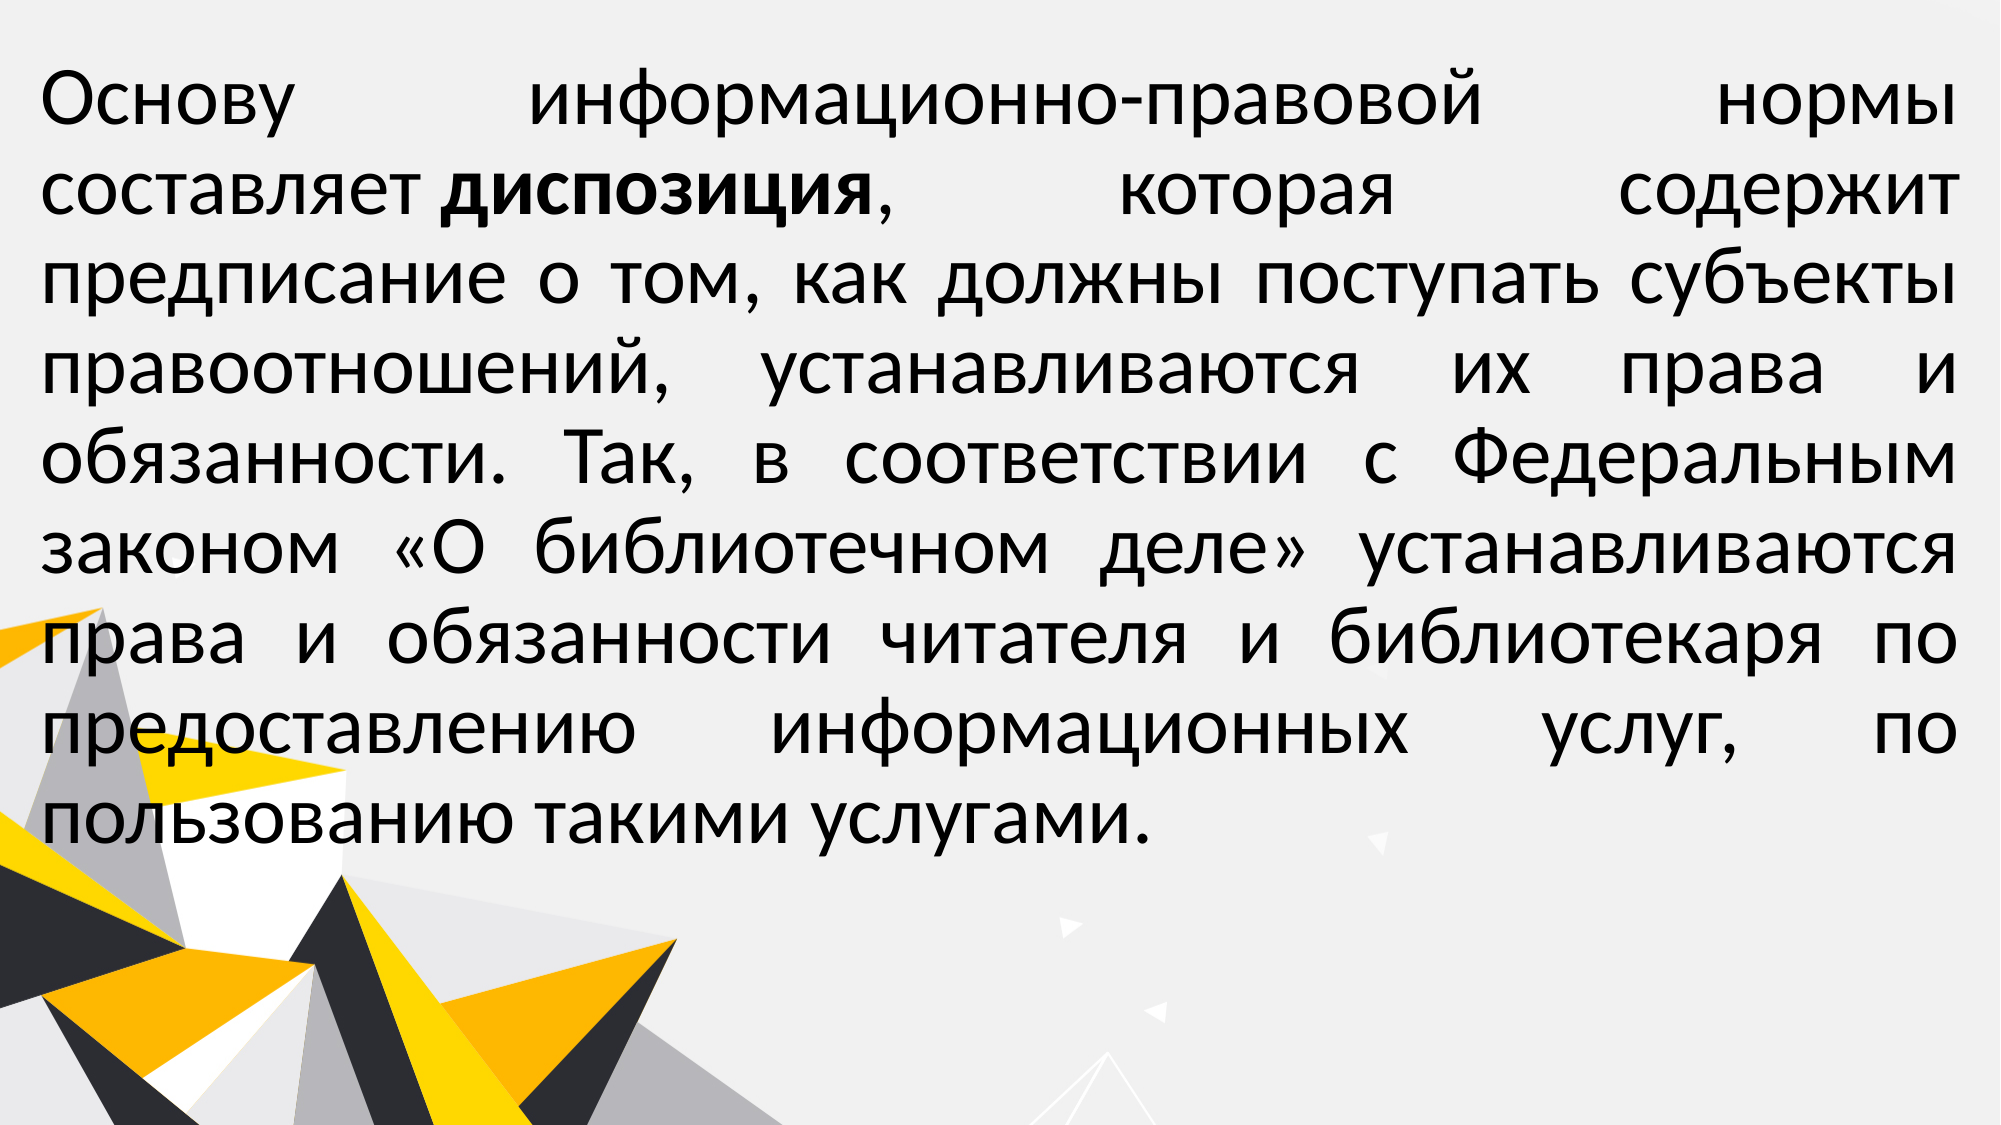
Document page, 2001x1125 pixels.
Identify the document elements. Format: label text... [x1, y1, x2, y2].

picture [0, 0, 2000, 1125]
list Основу информационно-правовой нормы составляет диспозиция, которая содержит предписание о том, как должны поступать субъекты правоотношений, устанавливаются их права и обязанности. Так, в соответствии с Федеральным законом «О библиотечном деле» устанавливаются права и обязанности читателя и библиотекаря по предоставлению информационных услуг, по пользованию такими услугами. [25, 44, 1977, 1093]
